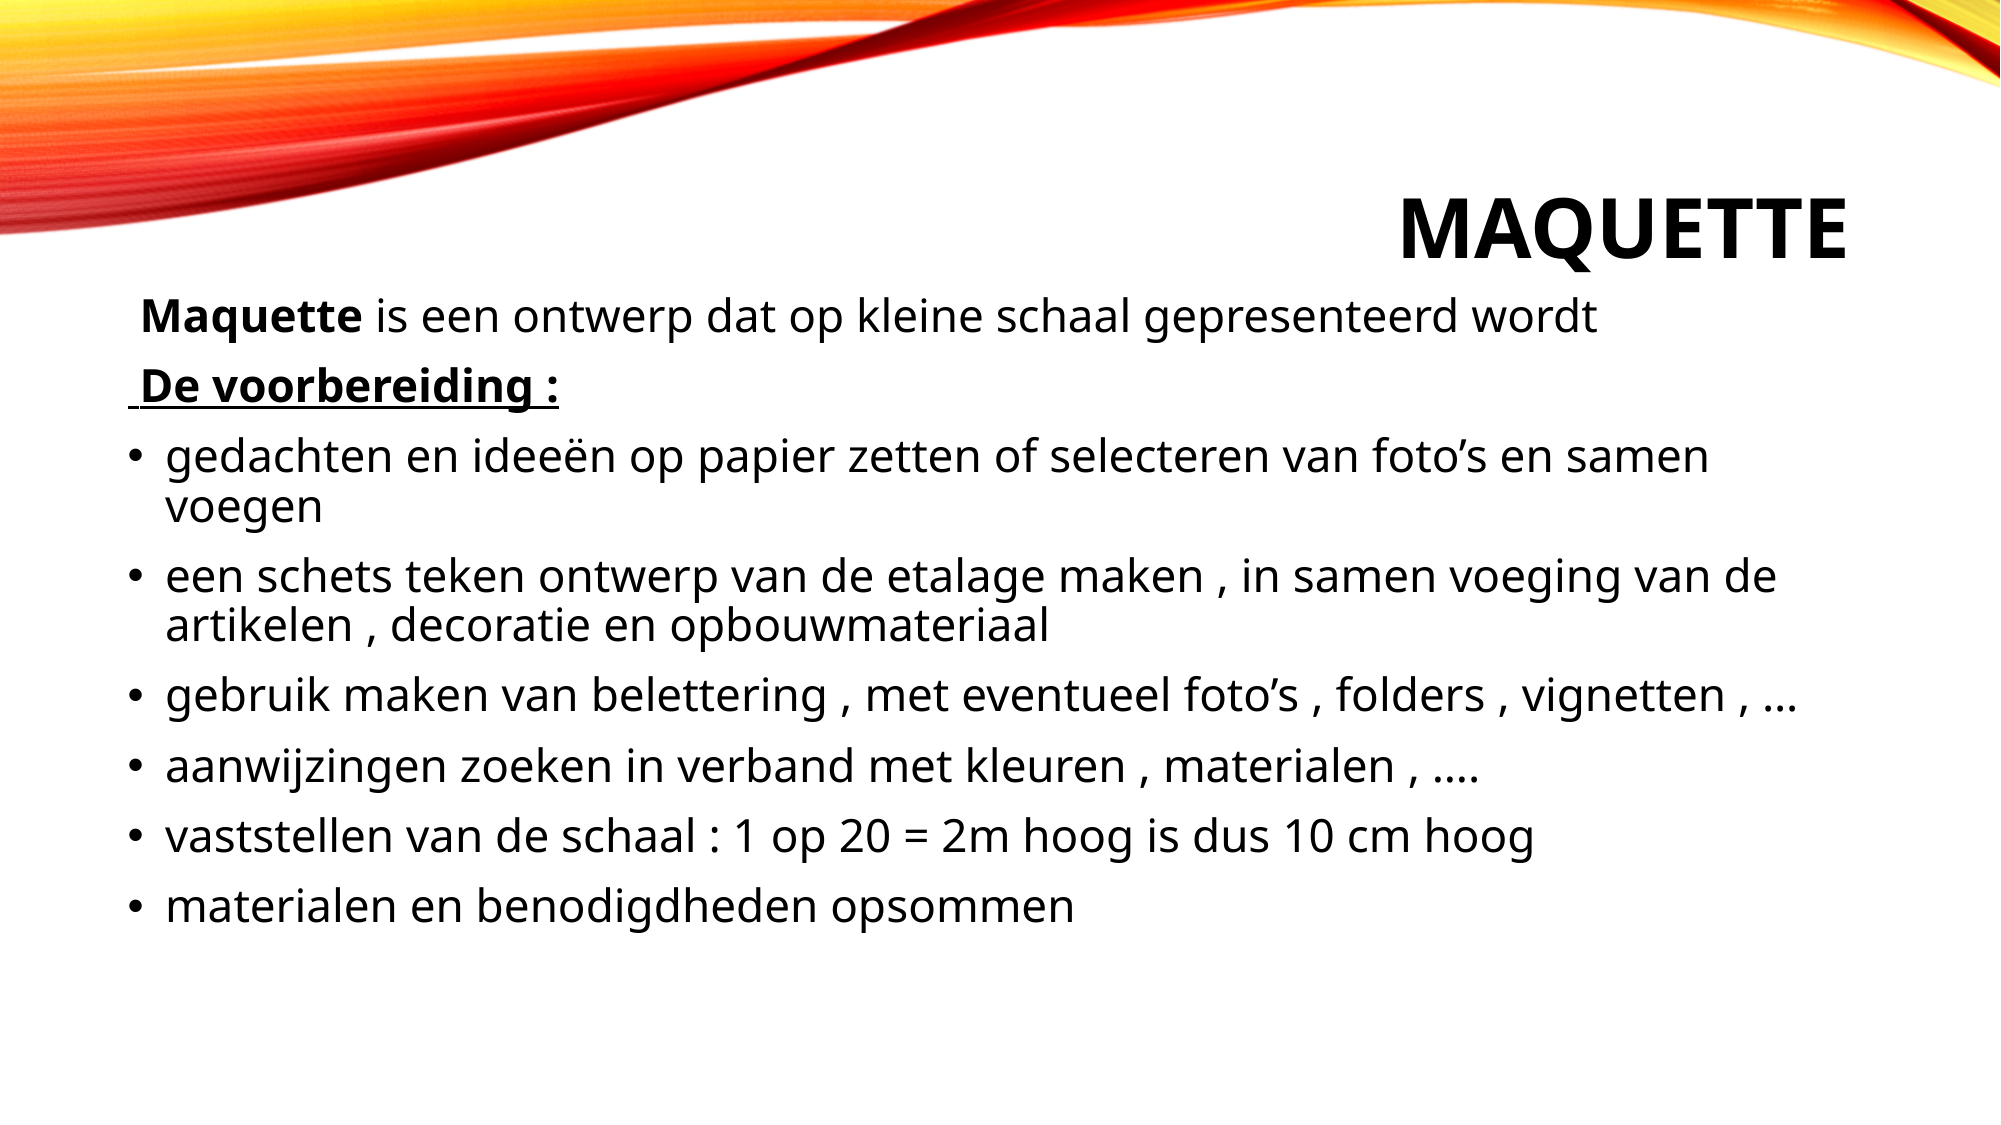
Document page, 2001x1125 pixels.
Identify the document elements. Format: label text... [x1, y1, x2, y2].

picture [0, 0, 2000, 237]
title maquette [474, 125, 1888, 285]
list Maquette is een ontwerp dat op kleine schaal gepresenteerd wordt De voorbereiding : gedachten en ideeën op papier zetten of selecteren van foto’s en samen voegen een schets teken ontwerp van de etalage maken , in samen voeging van de artikelen , decoratie en opbouwmateriaal gebruik maken van belettering , met eventueel foto’s , folders , vignetten , … aanwijzingen zoeken in verband met kleuren , materialen , …. vaststellen van de schaal : 1 op 20 = 2m hoog is dus 10 cm hoog materialen en benodigdheden opsommen [112, 285, 1888, 1021]
